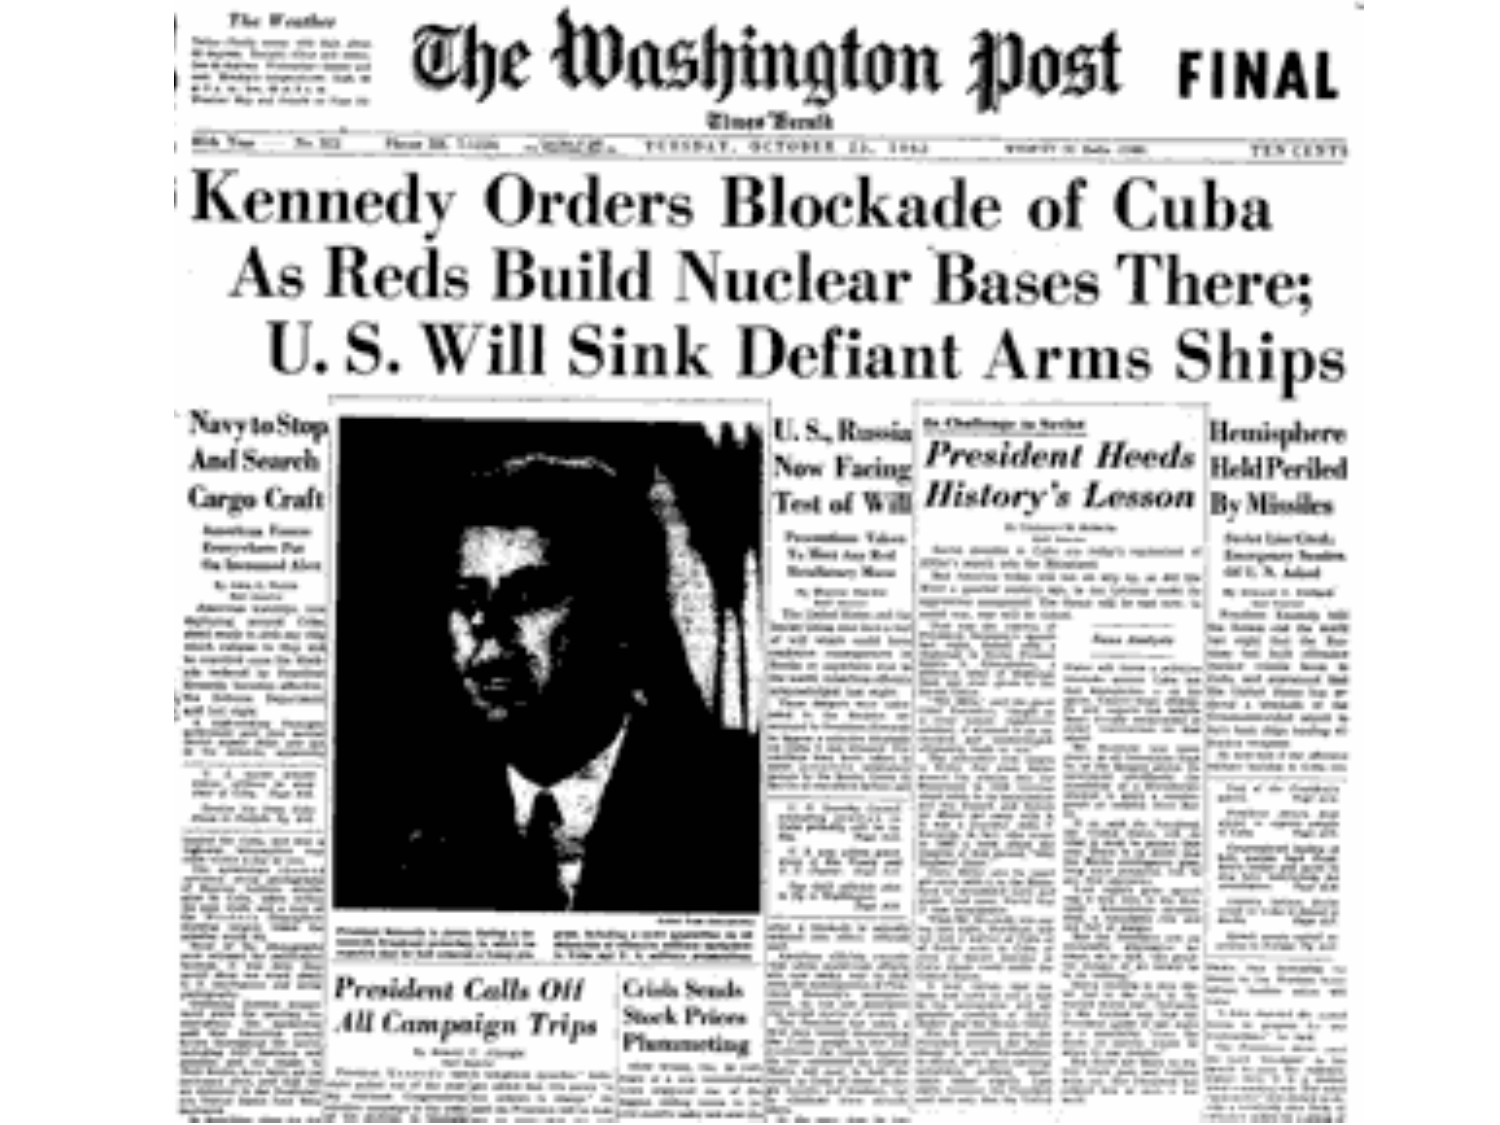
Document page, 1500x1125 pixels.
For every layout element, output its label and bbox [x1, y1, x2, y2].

picture [174, 0, 1364, 1123]
